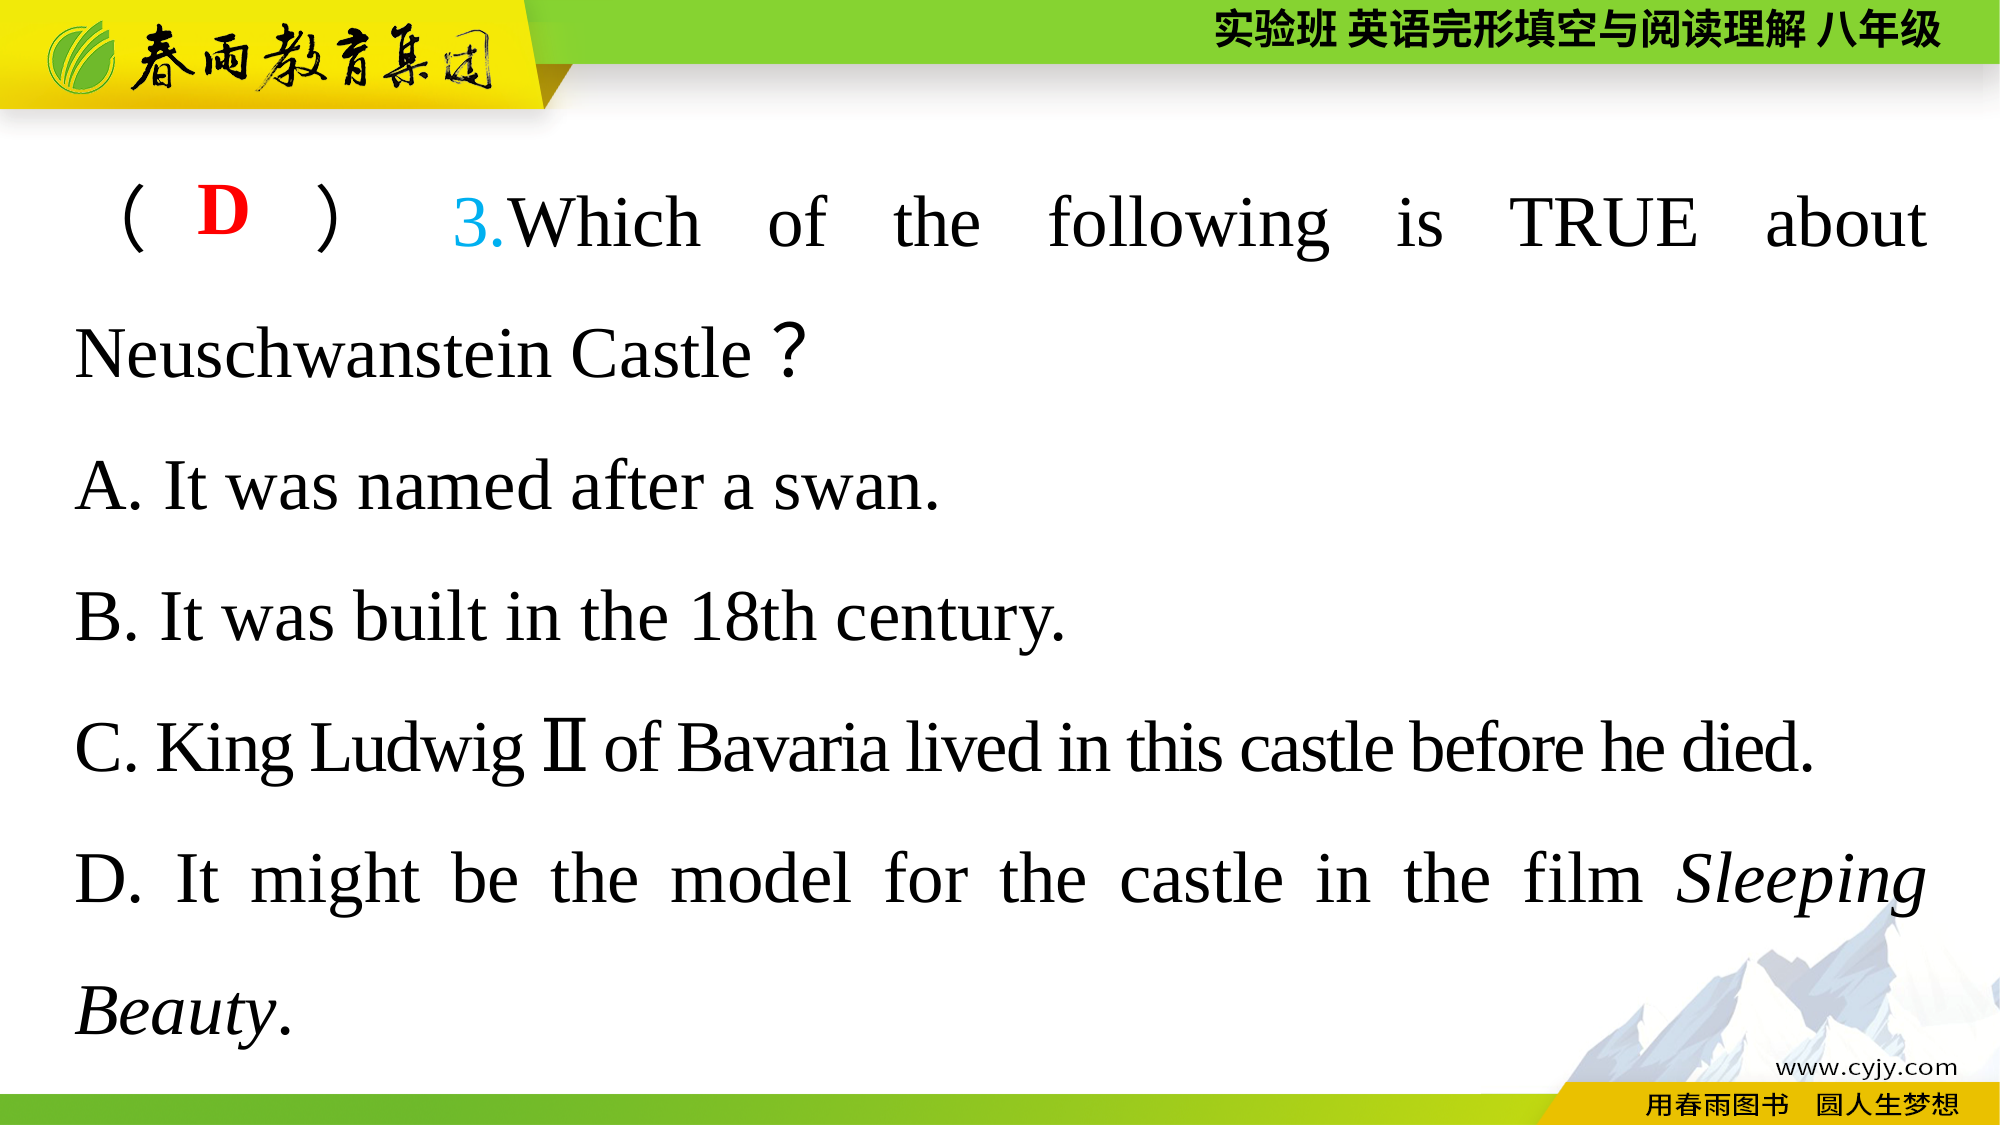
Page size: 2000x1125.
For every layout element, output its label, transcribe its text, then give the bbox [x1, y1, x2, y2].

picture [0, 0, 2000, 1125]
text_box D [182, 152, 267, 258]
list （ ）3.Which of the following is TRUE about Neuschwanstein Castle？ A. It was named after a swan. B. It was built in the 18th century. C. King Ludwig Ⅱ of Bavaria lived in this castle before he died. D. It might be the model for the castle in the film Sleeping Beauty. [59, 122, 1944, 1066]
